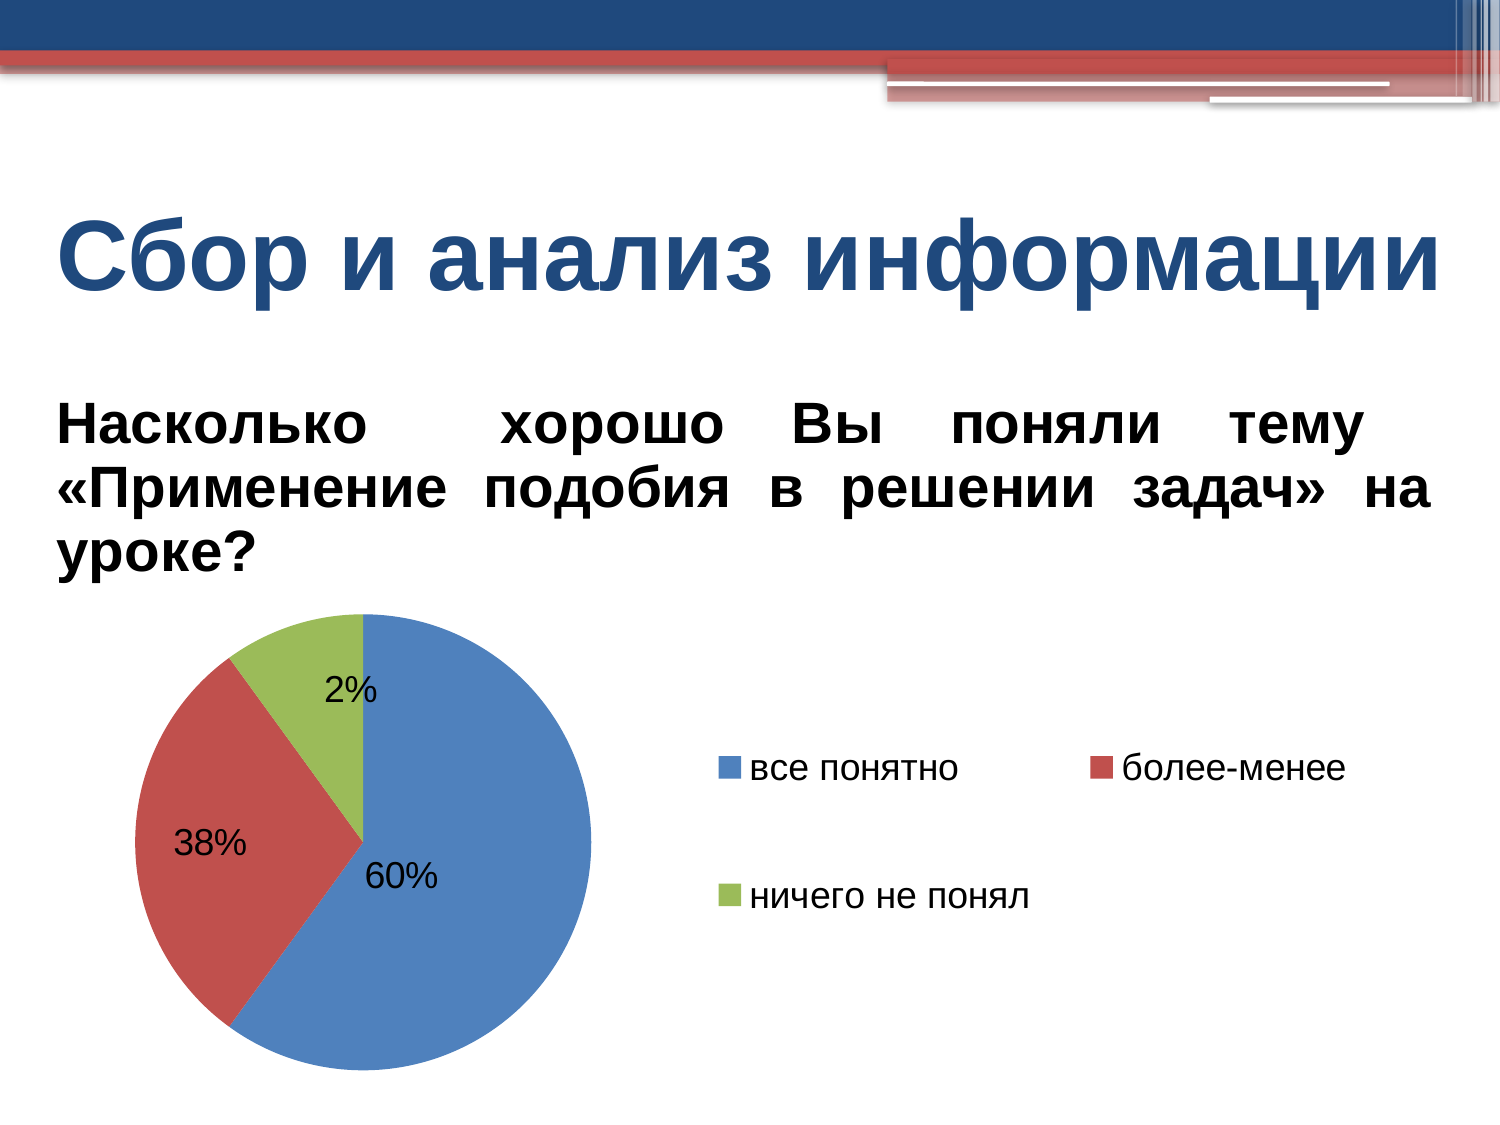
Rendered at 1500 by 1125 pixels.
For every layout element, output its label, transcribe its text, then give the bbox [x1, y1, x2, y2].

title Сбор и анализ информации [29, 137, 1471, 363]
chart [29, 361, 1448, 1071]
